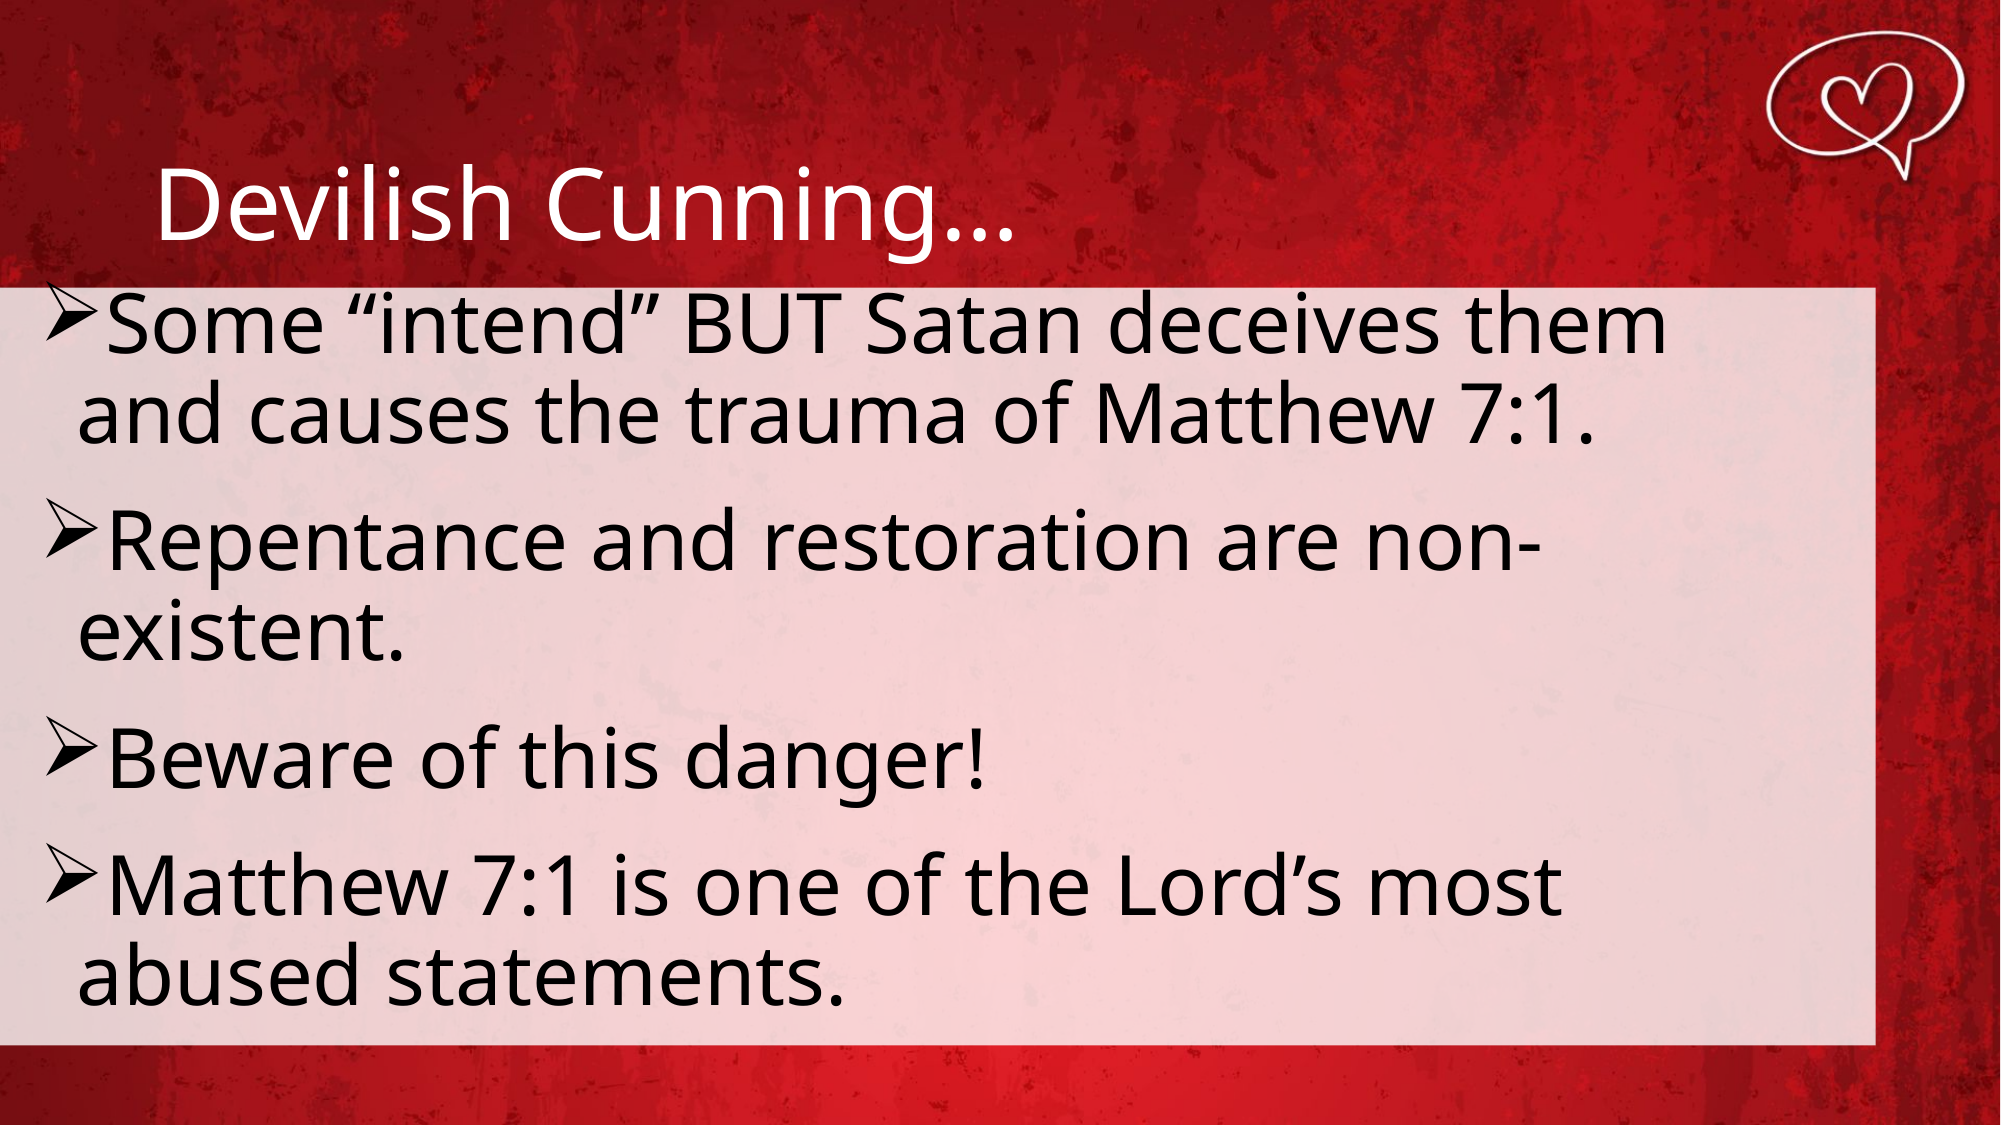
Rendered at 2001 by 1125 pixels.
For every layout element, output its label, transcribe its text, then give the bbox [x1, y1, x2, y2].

title Devilish Cunning… [137, 59, 1863, 271]
list Some “intend” BUT Satan deceives them and causes the trauma of Matthew 7:1. Repentance and restoration are non-existent. Beware of this danger! Matthew 7:1 is one of the Lord’s most abused statements. [24, 270, 1842, 1036]
picture [0, 0, 2001, 1125]
